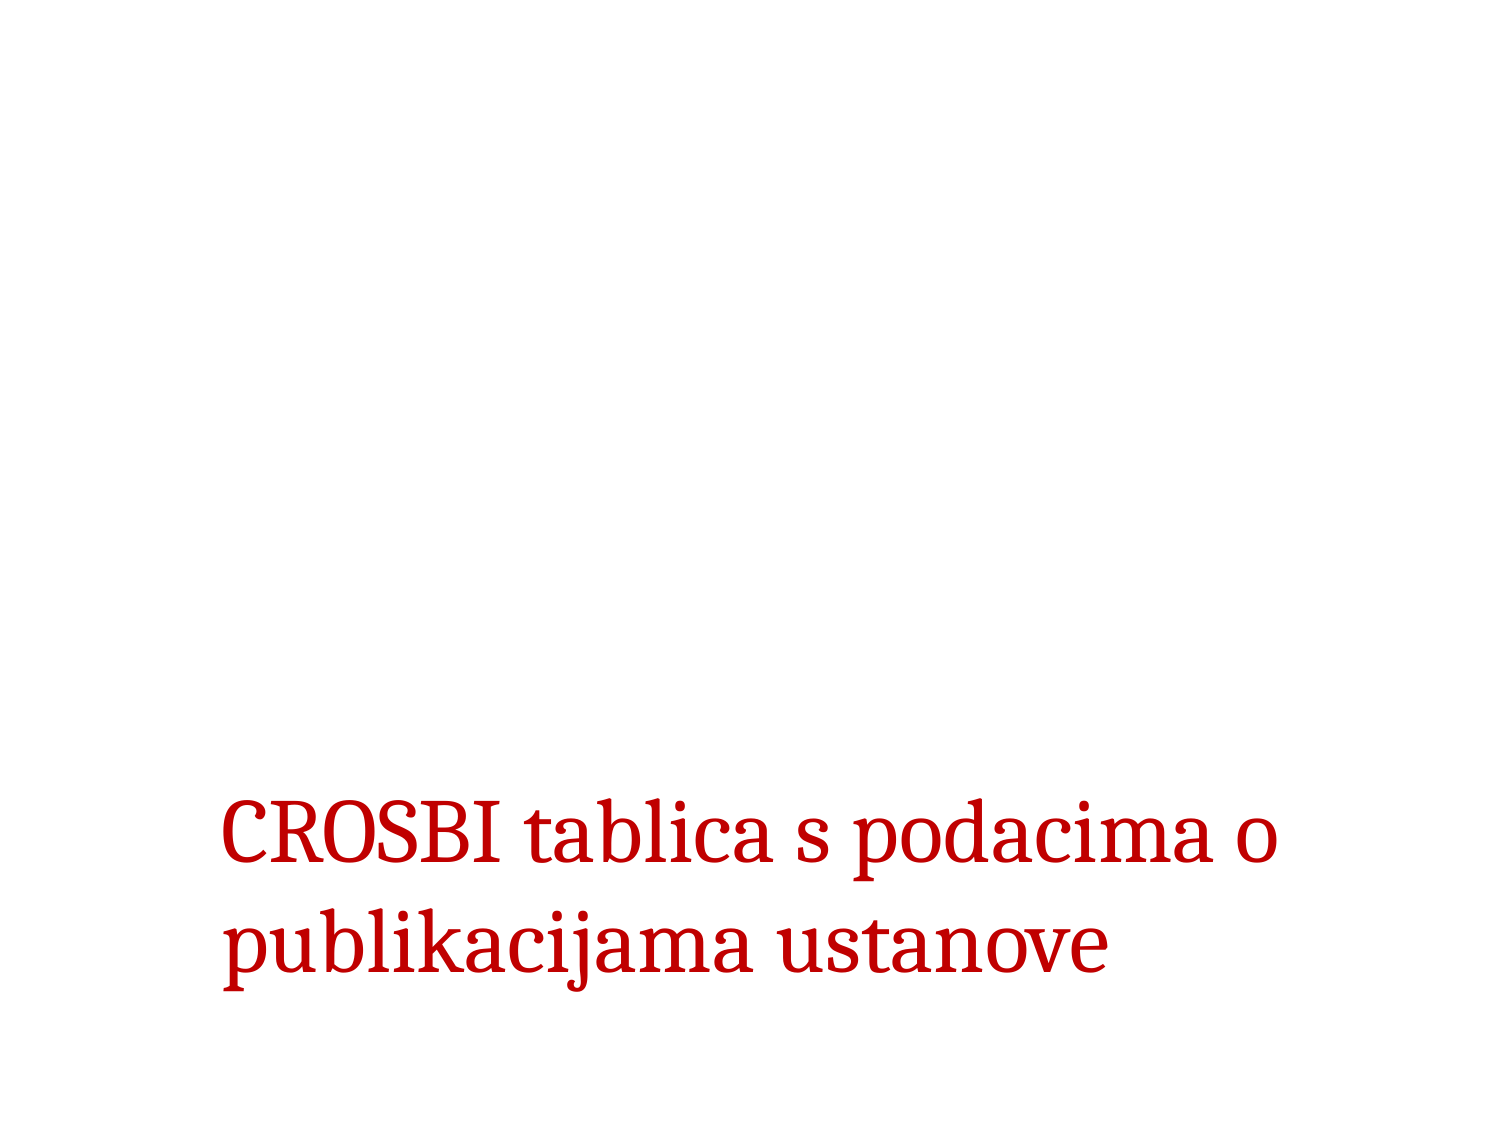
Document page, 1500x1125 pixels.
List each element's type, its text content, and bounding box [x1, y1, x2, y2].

text_box CROSBI tablica s podacima o publikacijama ustanove [206, 763, 1459, 998]
